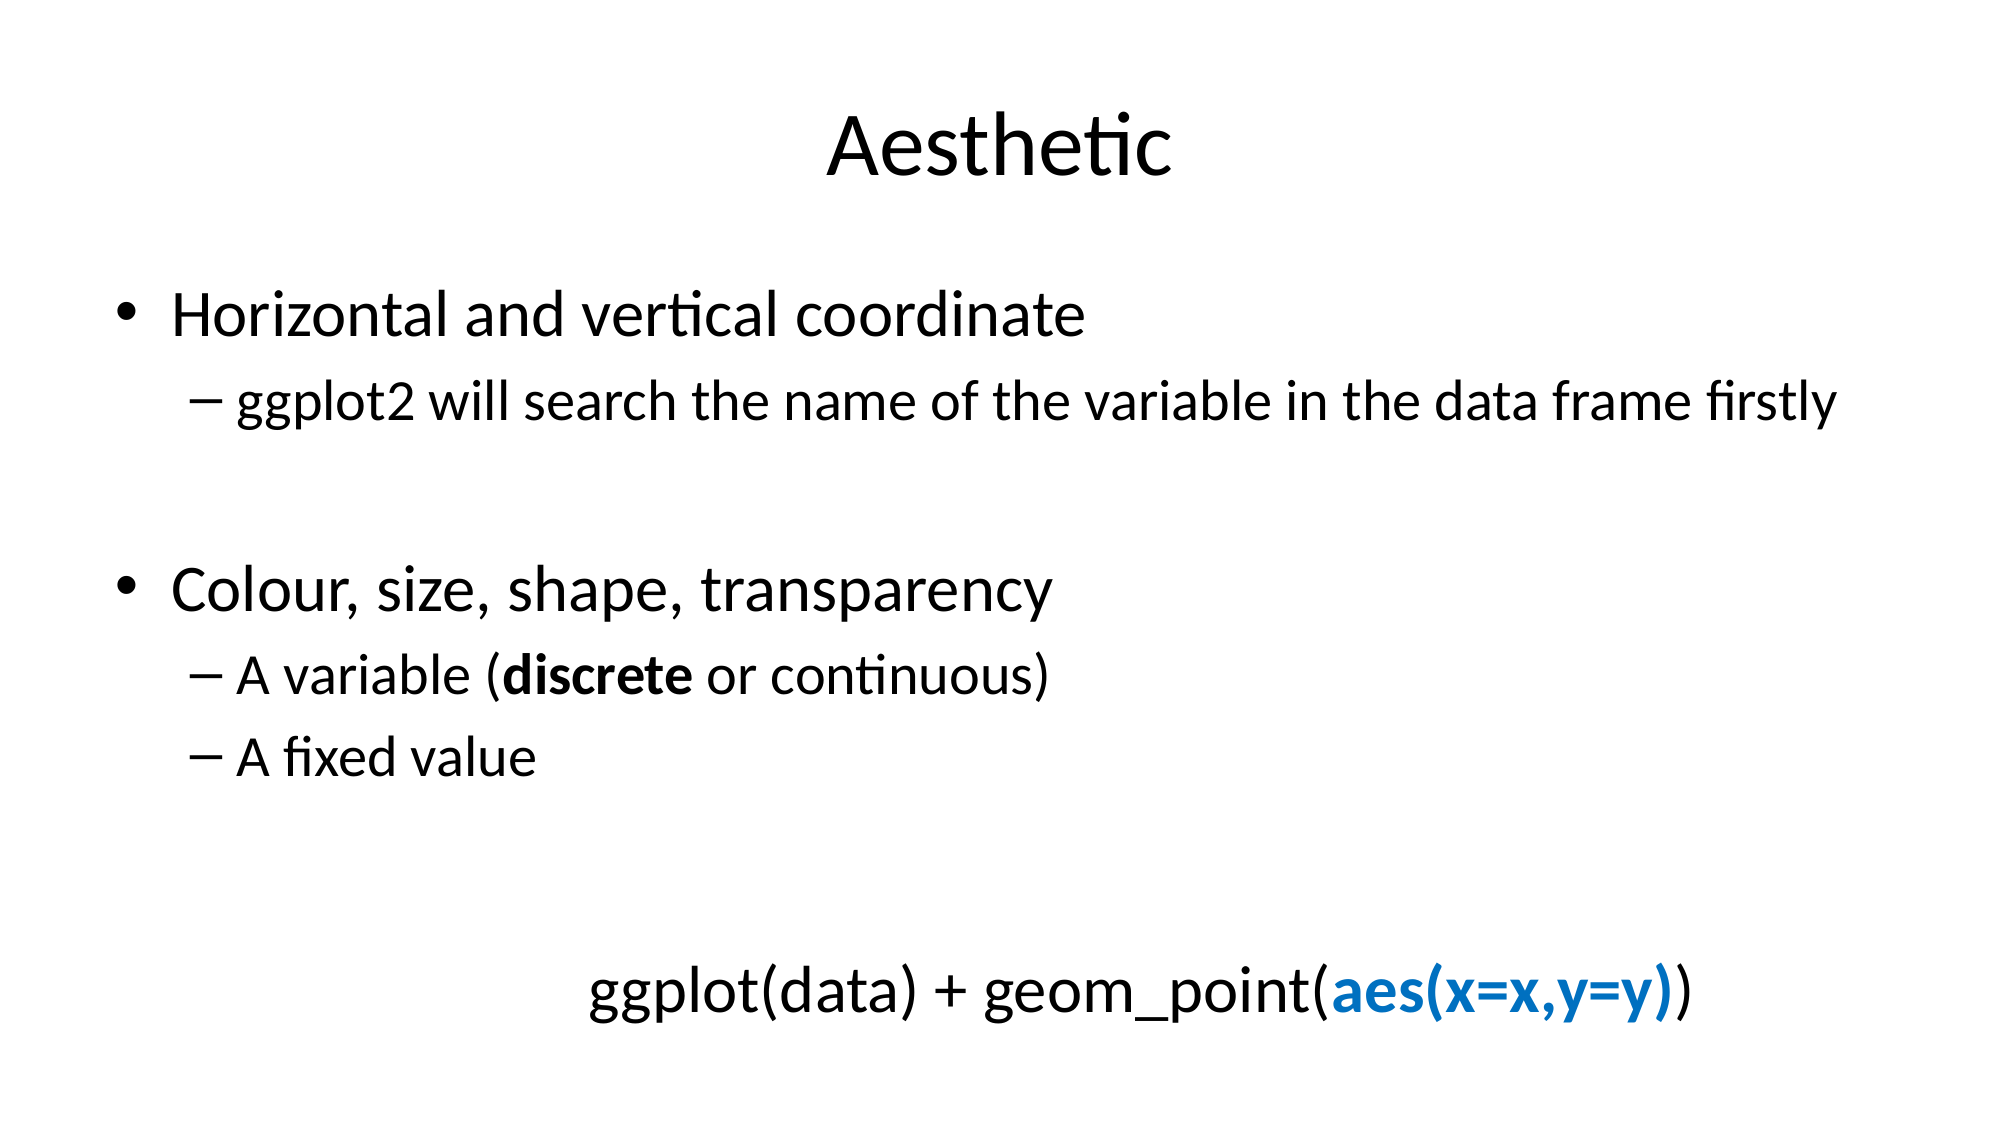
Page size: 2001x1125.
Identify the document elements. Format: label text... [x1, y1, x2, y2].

text_box ggplot(data) + geom_point(aes(x=x,y=y)) [573, 938, 1710, 1034]
title Aesthetic [99, 45, 1900, 233]
list Horizontal and vertical coordinate ggplot2 will search the name of the variable in the data frame firstly Colour, size, shape, transparency A variable (discrete or continuous) A fixed value [99, 262, 1900, 1005]
